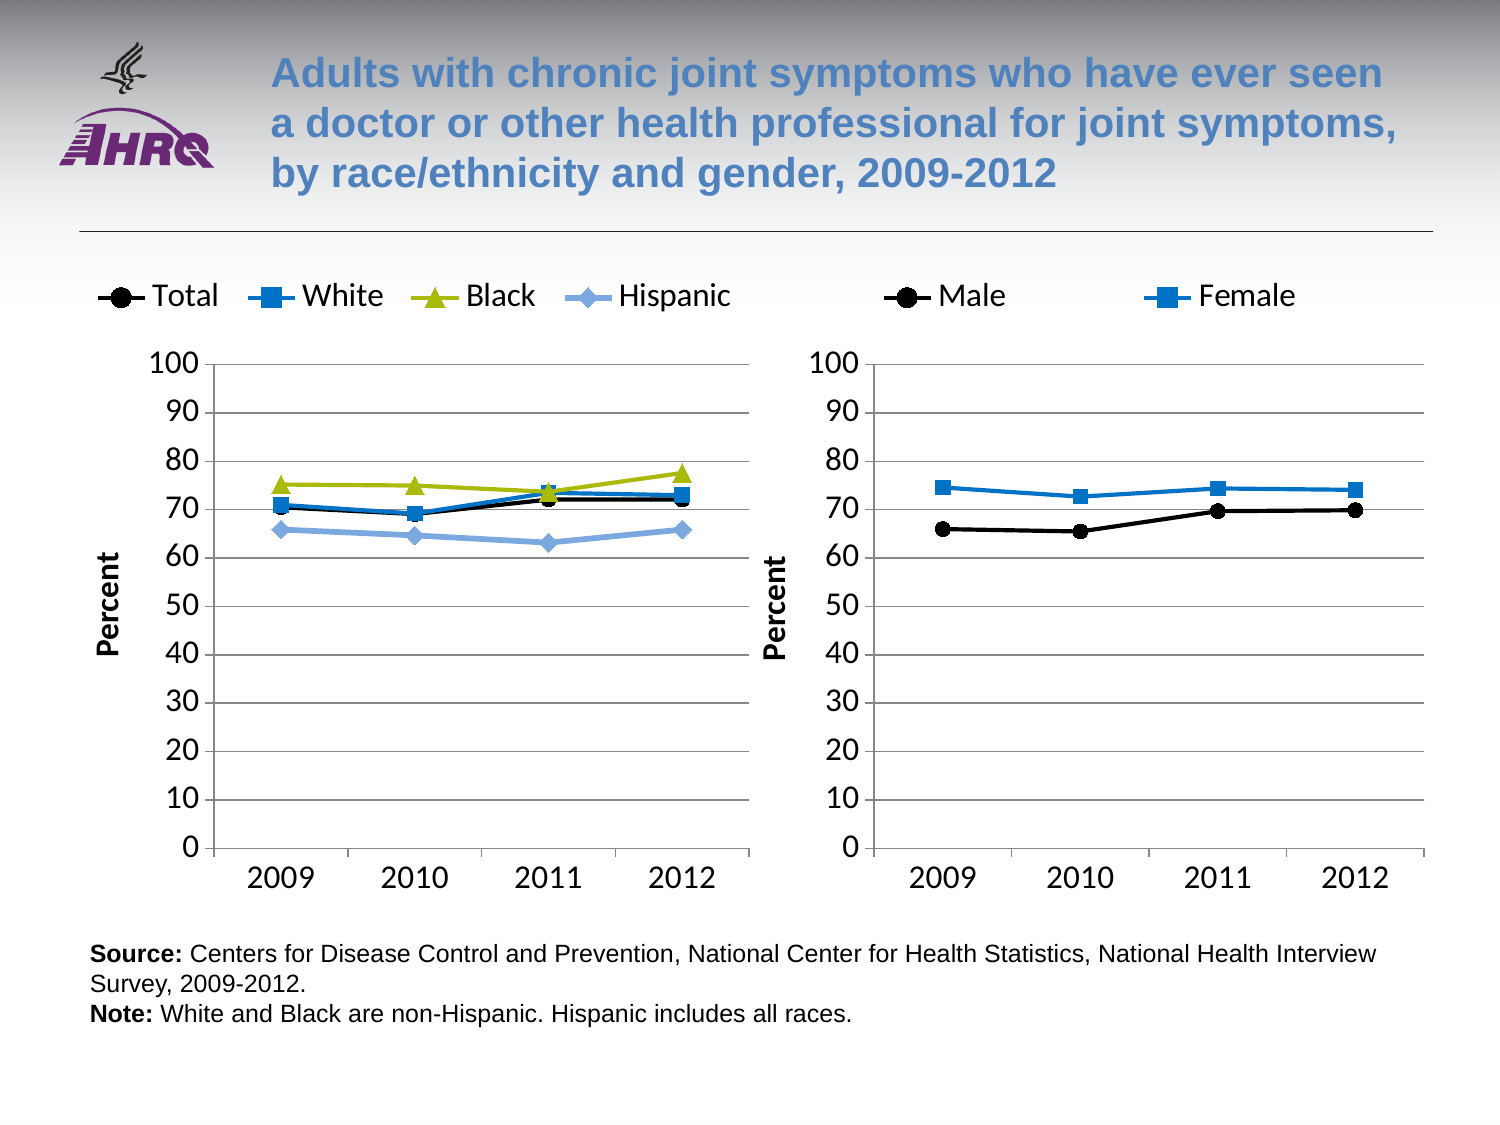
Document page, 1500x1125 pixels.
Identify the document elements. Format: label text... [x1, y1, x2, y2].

chart [74, 254, 1426, 916]
title Adults with chronic joint symptoms who have ever seen a doctor or other health professional for joint symptoms, by race/ethnicity and gender, 2009-2012 [255, 50, 1418, 193]
text_box Source: Centers for Disease Control and Prevention, National Center for Health Statistics, National Health Interview Survey, 2009-2012. Note: White and Black are non-Hispanic. Hispanic includes all races. [74, 930, 1425, 1080]
picture [0, 0, 1500, 1125]
